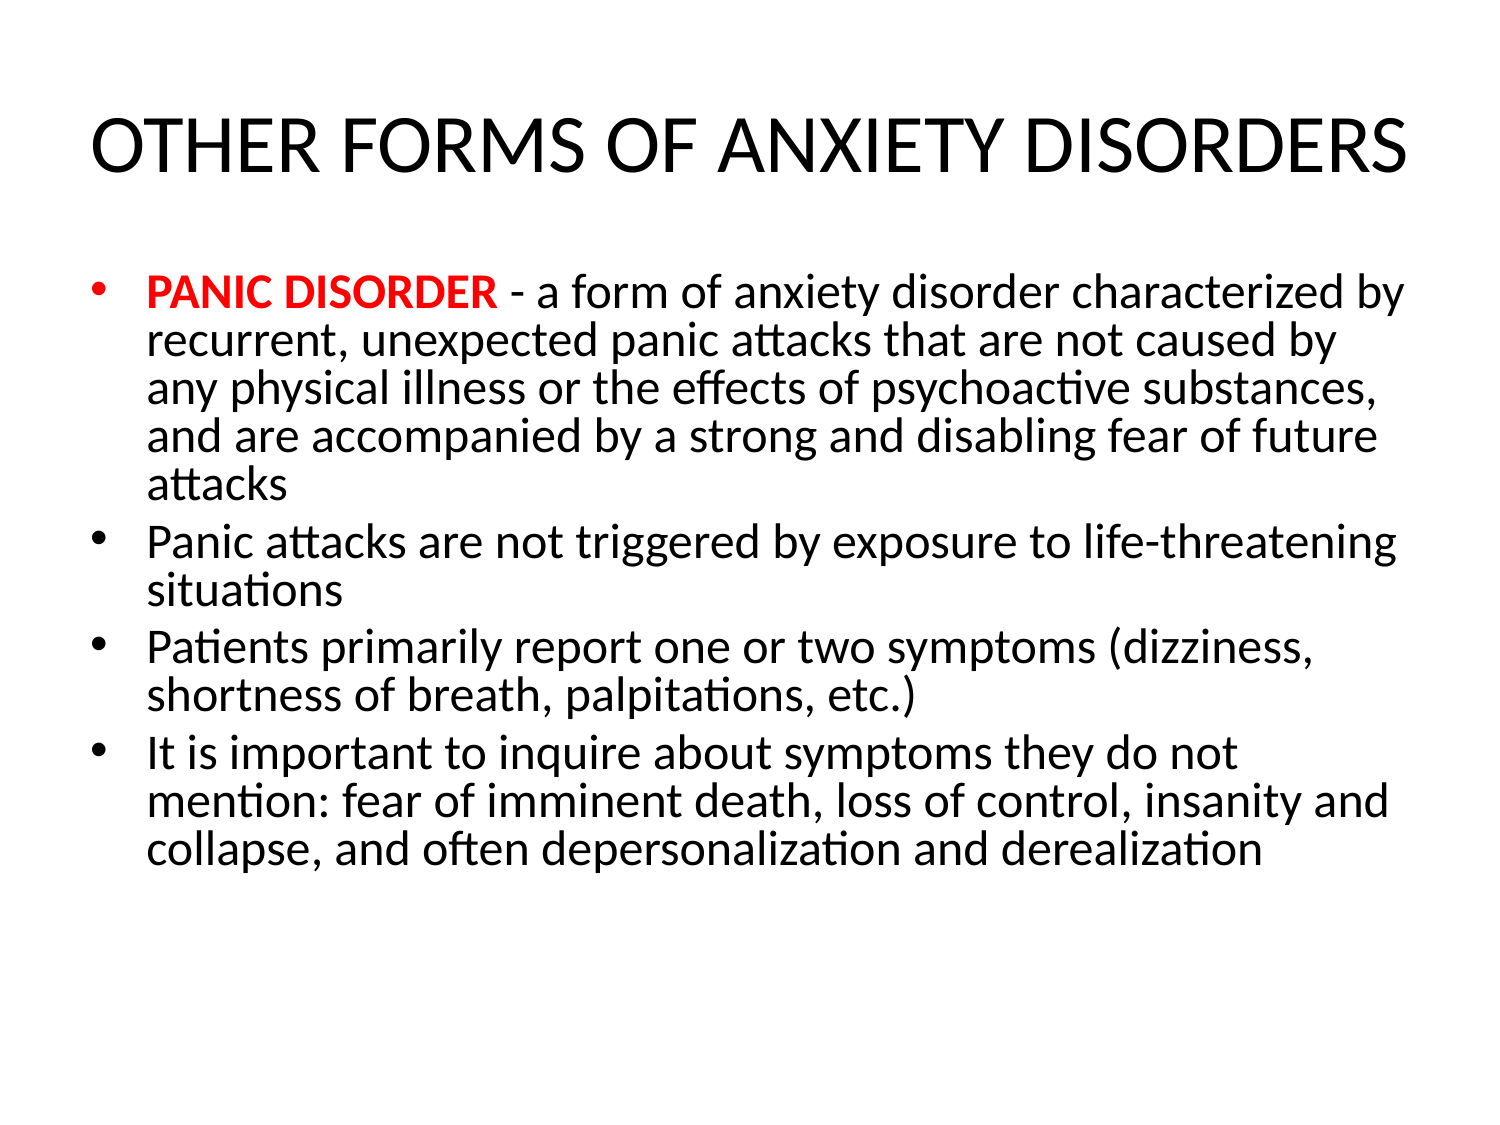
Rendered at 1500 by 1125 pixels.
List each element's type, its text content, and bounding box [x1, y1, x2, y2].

title OTHER FORMS OF ANXIETY DISORDERS [75, 45, 1425, 233]
list PANIC DISORDER - a form of anxiety disorder characterized by recurrent, unexpected panic attacks that are not caused by any physical illness or the effects of psychoactive substances, and are accompanied by a strong and disabling fear of future attacks Panic attacks are not triggered by exposure to life-threatening situations Patients primarily report one or two symptoms (dizziness, shortness of breath, palpitations, etc.) It is important to inquire about symptoms they do not mention: fear of imminent death, loss of control, insanity and collapse, and often depersonalization and derealization [75, 262, 1425, 1005]
